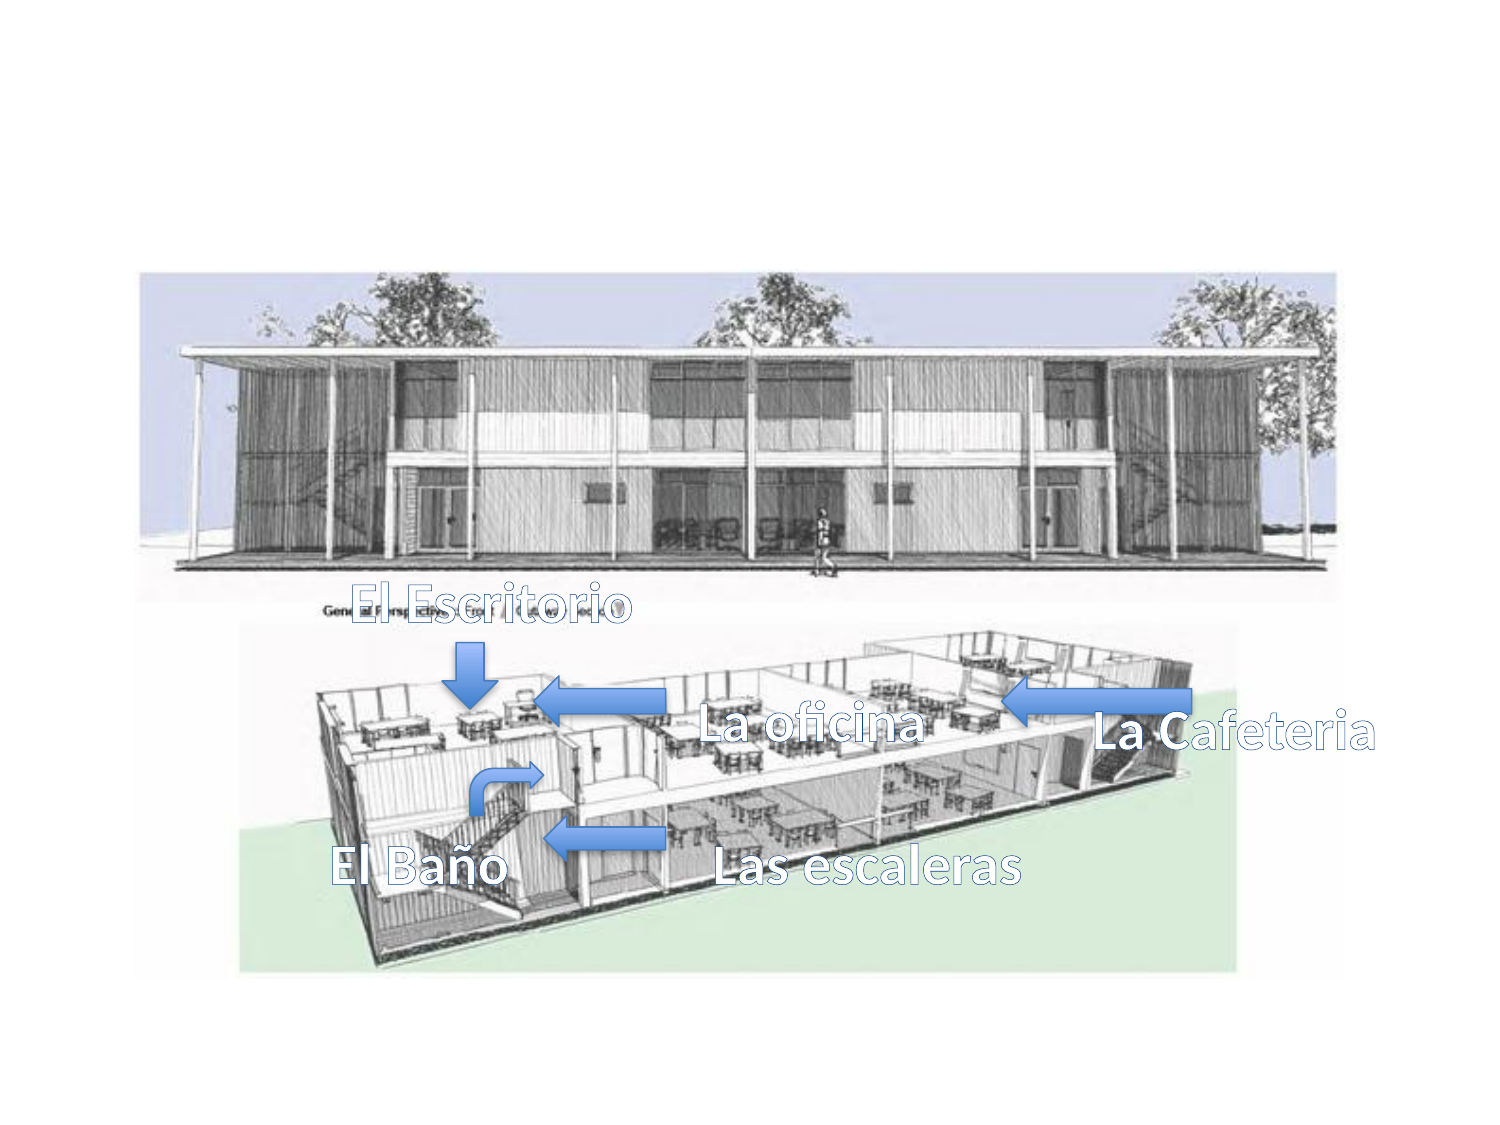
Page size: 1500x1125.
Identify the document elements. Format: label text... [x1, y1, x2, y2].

picture [134, 269, 1345, 979]
text_box La Cafeteria [1349, 683, 1406, 769]
